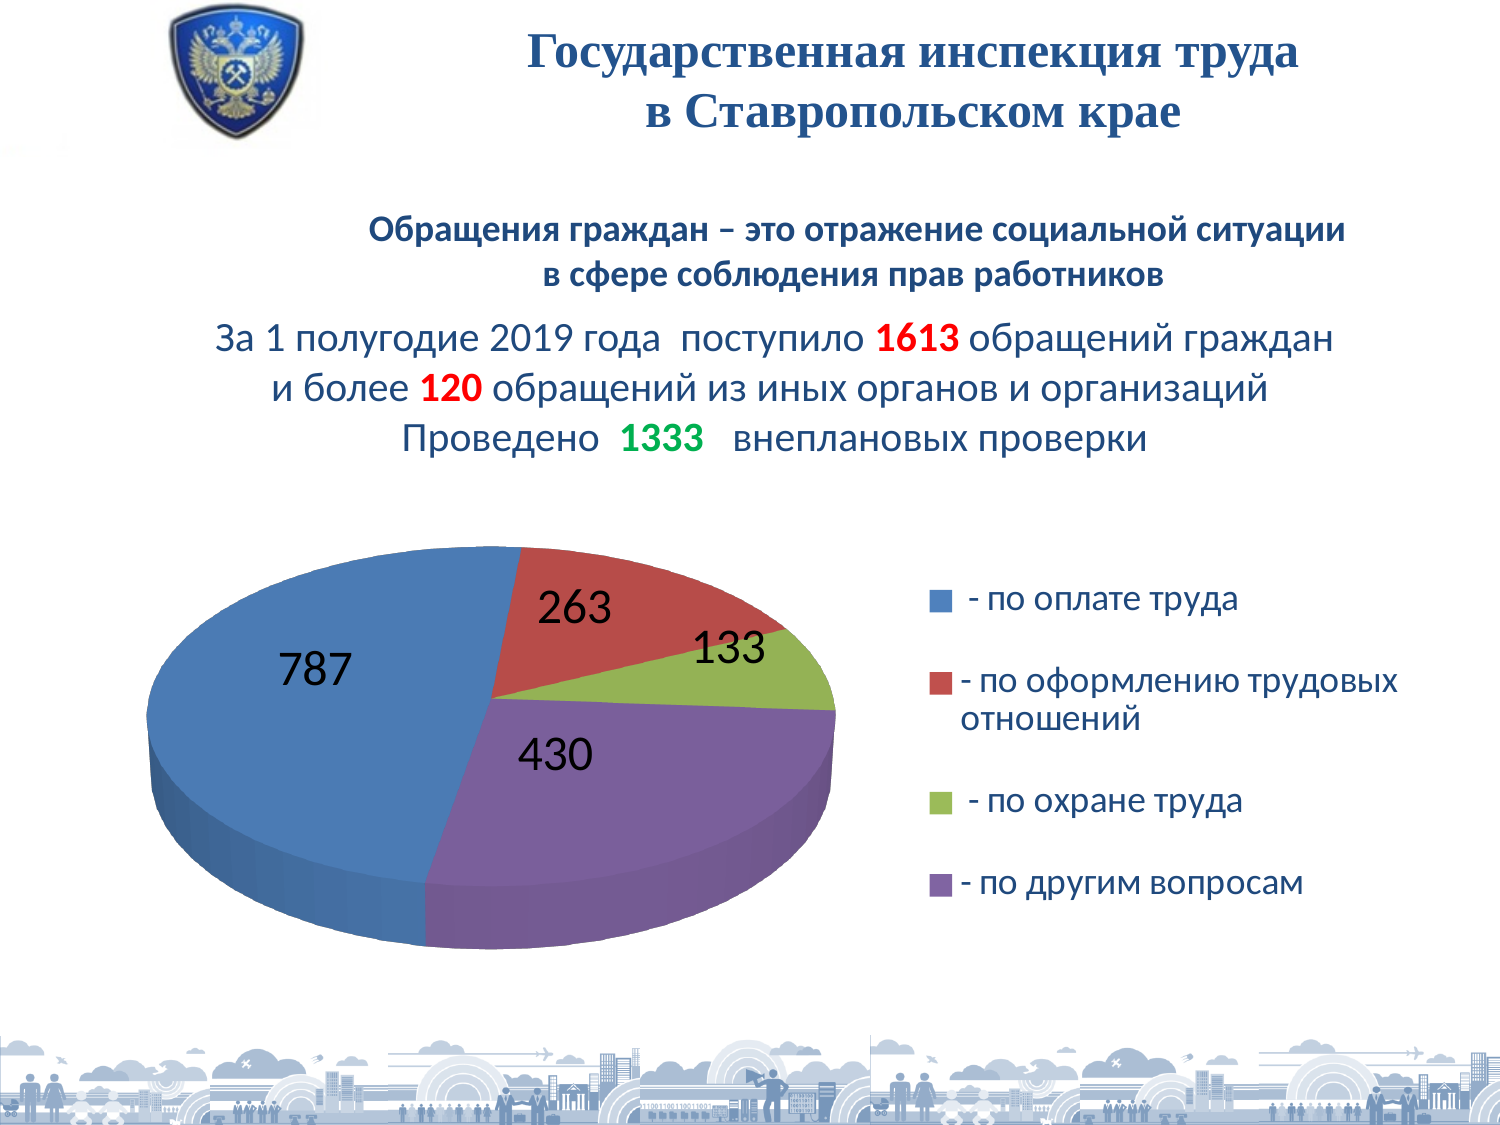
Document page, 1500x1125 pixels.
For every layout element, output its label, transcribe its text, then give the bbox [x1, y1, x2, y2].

text_box Обращения граждан – это отражение социальной ситуации в сфере соблюдения прав работников [354, 196, 1362, 301]
text_box За 1 полугодие 2019 года поступило 1613 обращений граждан и более 120 обращений из иных органов и организаций Проведено 1333 внеплановых проверки [182, 302, 1367, 389]
text_box Государственная инспекция труда в Ставропольском крае [477, 10, 1500, 145]
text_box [0, 1035, 1500, 1125]
chart [79, 391, 1431, 1084]
picture [0, 0, 473, 157]
